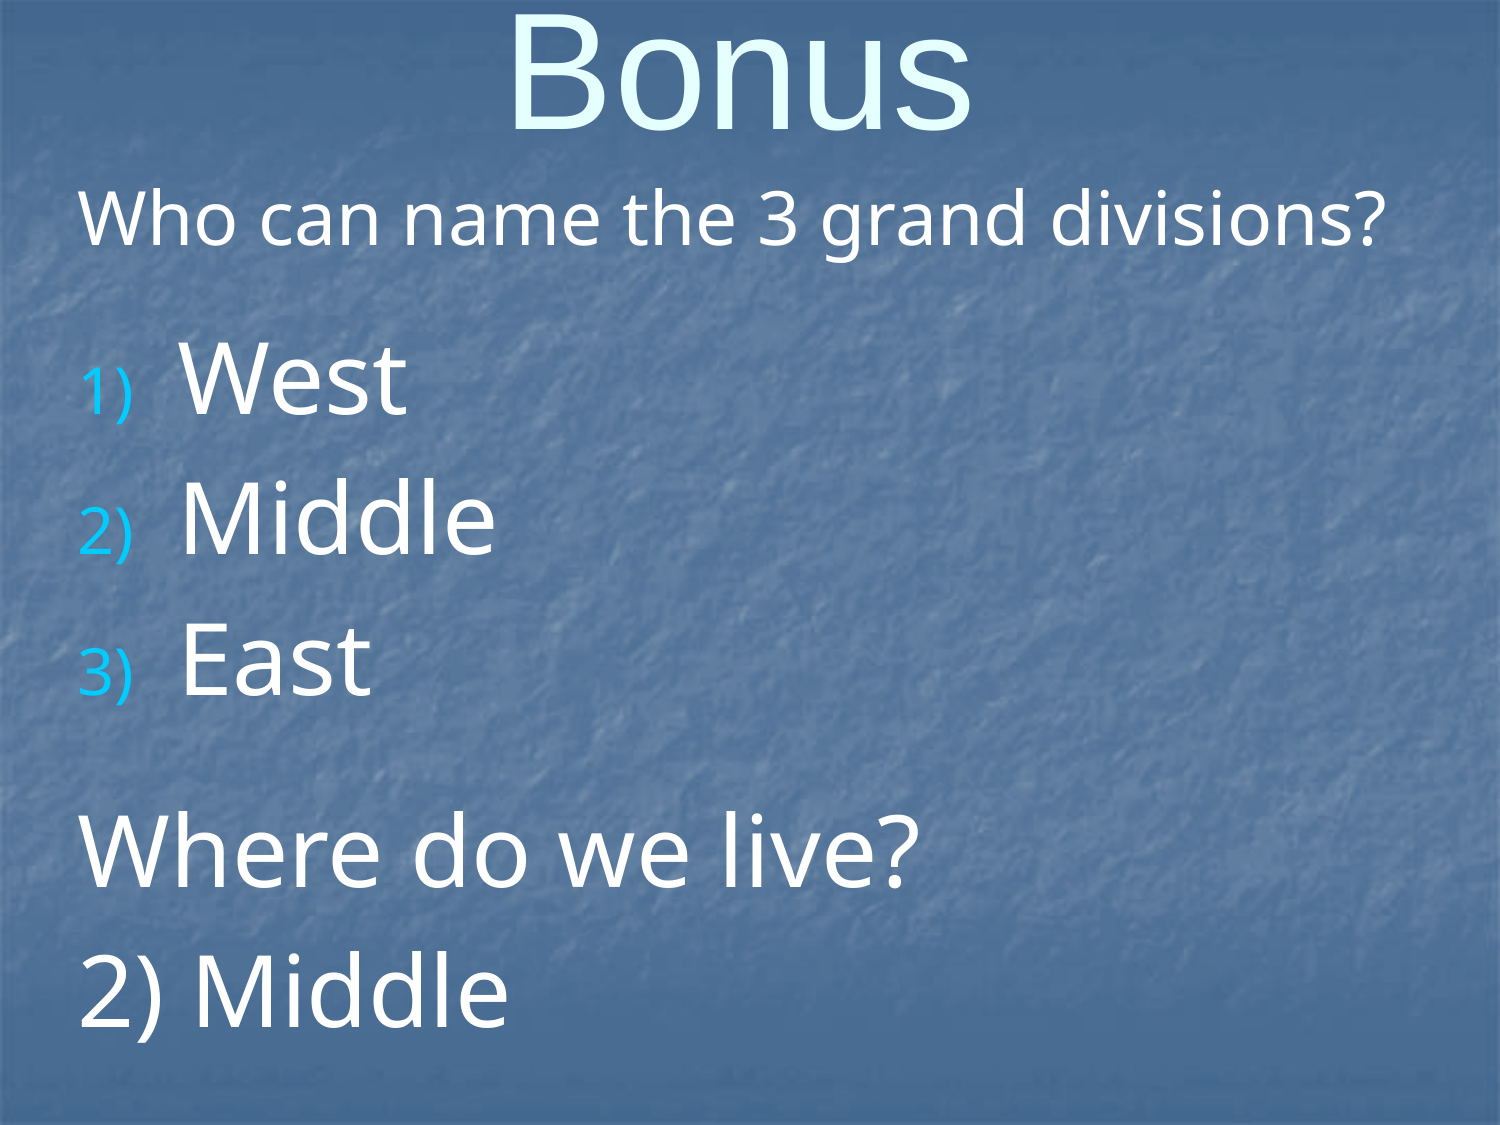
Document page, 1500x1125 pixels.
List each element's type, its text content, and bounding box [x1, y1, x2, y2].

title Bonus [87, 0, 1438, 176]
list Who can name the 3 grand divisions? West Middle East Where do we live? 2) Middle [62, 162, 1413, 838]
